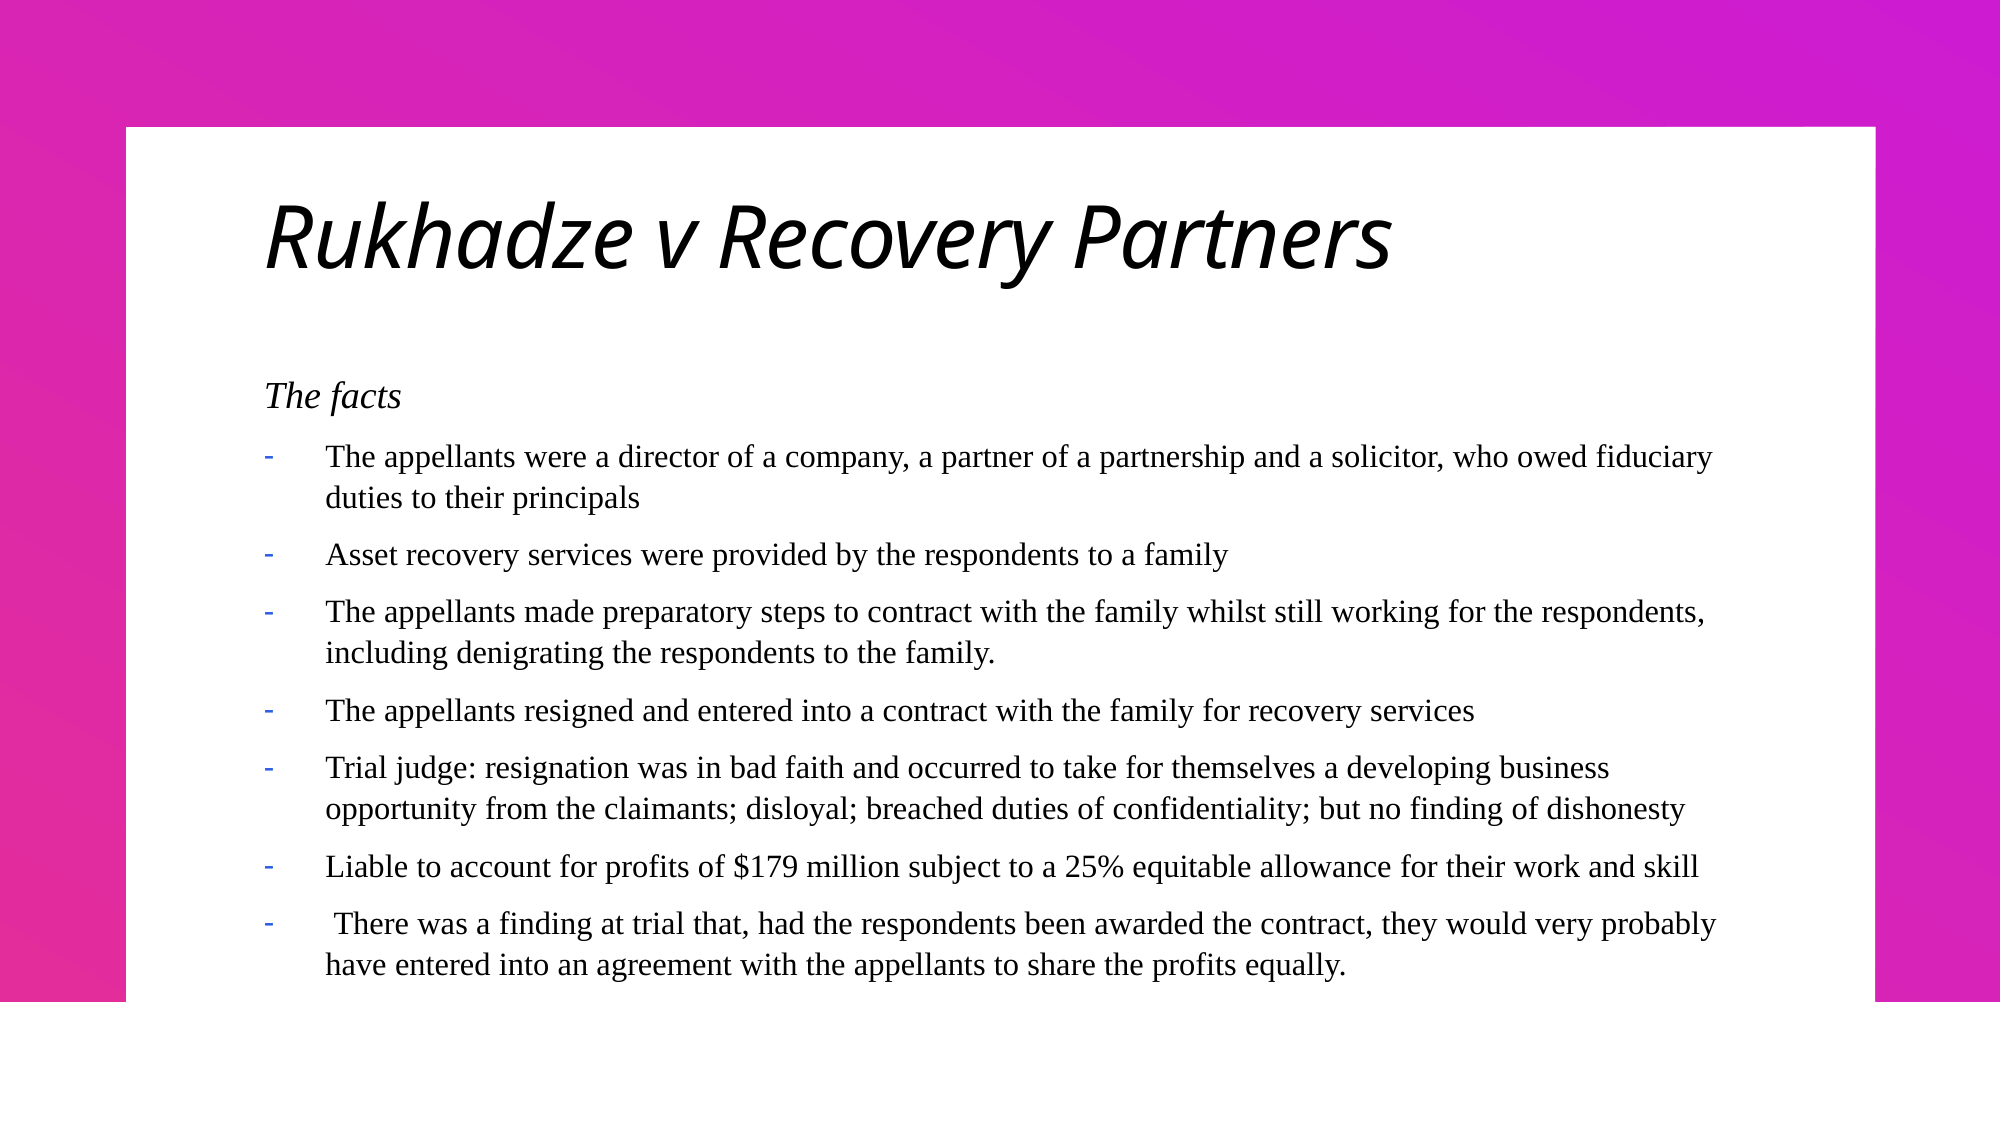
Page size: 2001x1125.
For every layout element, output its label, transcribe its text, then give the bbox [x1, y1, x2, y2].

list The facts The appellants were a director of a company, a partner of a partnership and a solicitor, who owed fiduciary duties to their principals Asset recovery services were provided by the respondents to a family The appellants made preparatory steps to contract with the family whilst still working for the respondents, including denigrating the respondents to the family. The appellants resigned and entered into a contract with the family for recovery services Trial judge: resignation was in bad faith and occurred to take for themselves a developing business opportunity from the claimants; disloyal; breached duties of confidentiality; but no finding of dishonesty Liable to account for profits of $179 million subject to a 25% equitable allowance for their work and skill There was a finding at trial that, had the respondents been awarded the contract, they would very probably have entered into an agreement with the appellants to share the profits equally. [248, 361, 1749, 1001]
title Rukhadze v Recovery Partners [248, 181, 1749, 299]
